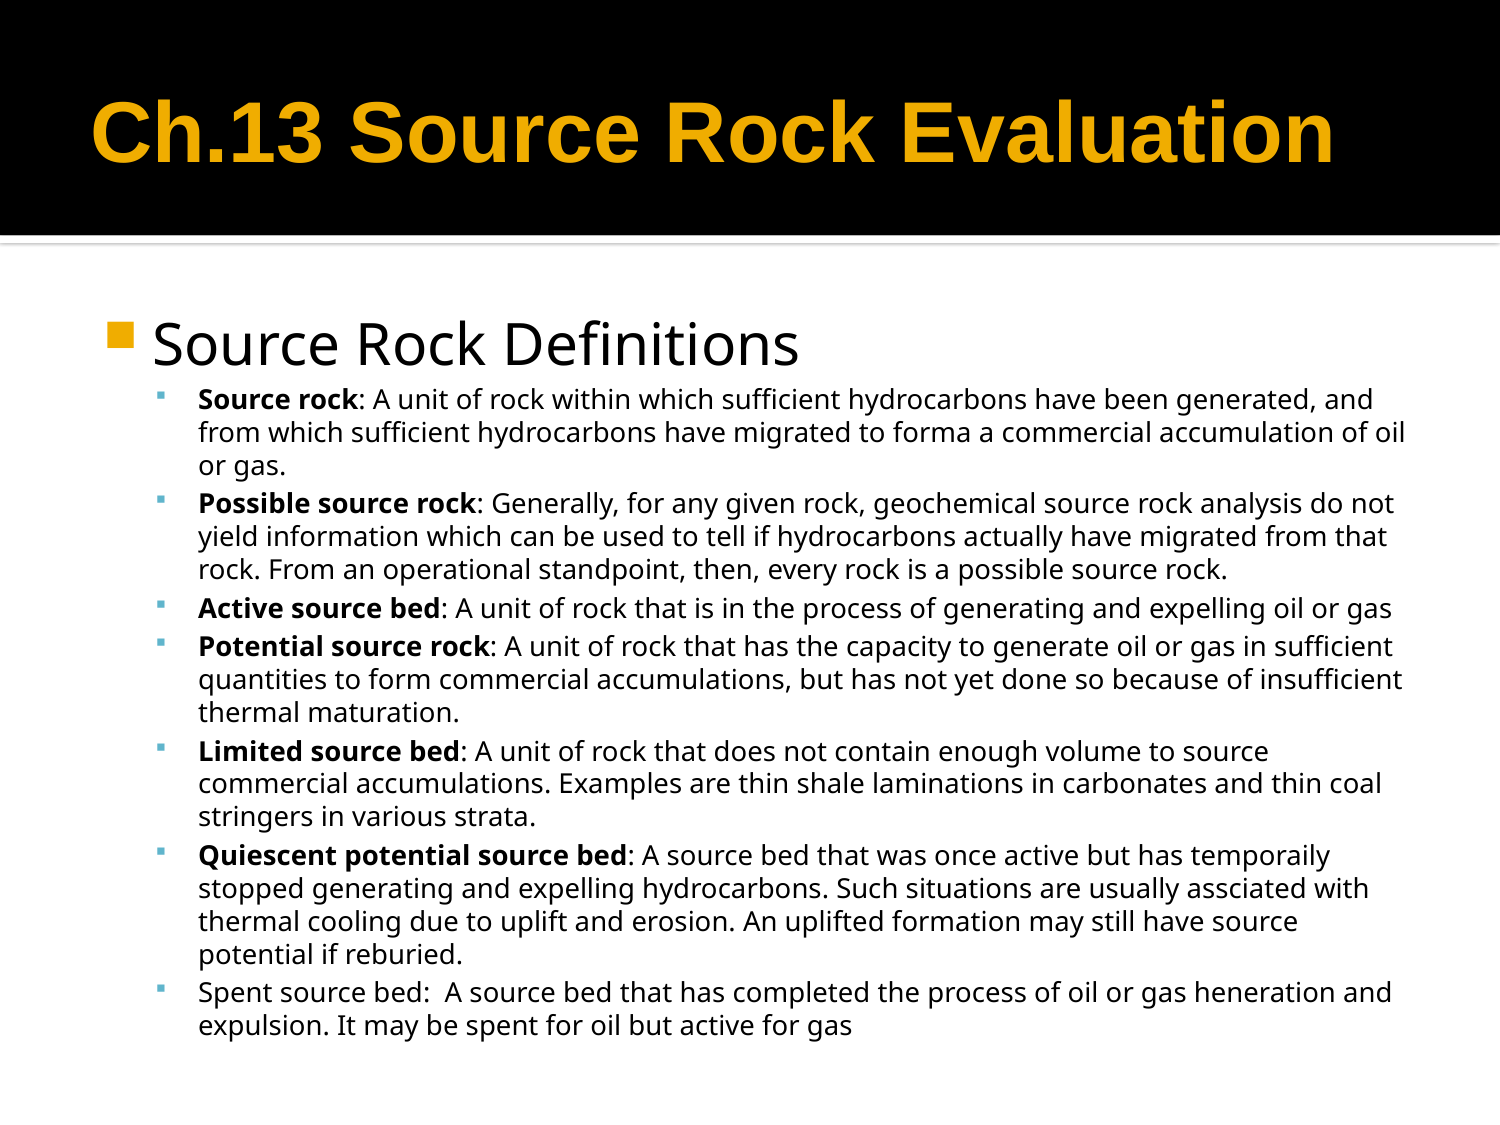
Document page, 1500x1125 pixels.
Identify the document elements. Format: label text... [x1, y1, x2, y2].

title Ch.13 Source Rock Evaluation [75, 25, 1425, 231]
list Source Rock Definitions Source rock: A unit of rock within which sufficient hydrocarbons have been generated, and from which sufficient hydrocarbons have migrated to forma a commercial accumulation of oil or gas. Possible source rock: Generally, for any given rock, geochemical source rock analysis do not yield information which can be used to tell if hydrocarbons actually have migrated from that rock. From an operational standpoint, then, every rock is a possible source rock. Active source bed: A unit of rock that is in the process of generating and expelling oil or gas Potential source rock: A unit of rock that has the capacity to generate oil or gas in sufficient quantities to form commercial accumulations, but has not yet done so because of insufficient thermal maturation. Limited source bed: A unit of rock that does not contain enough volume to source commercial accumulations. Examples are thin shale laminations in carbonates and thin coal stringers in various strata. Quiescent potential source bed: A source bed that was once active but has temporaily stopped generating and expelling hydrocarbons. Such situations are usually assciated with thermal cooling due to uplift and erosion. An uplifted formation may still have source potential if reburied. Spent source bed: A source bed that has completed the process of oil or gas heneration and expulsion. It may be spent for oil but active for gas [75, 291, 1425, 1050]
